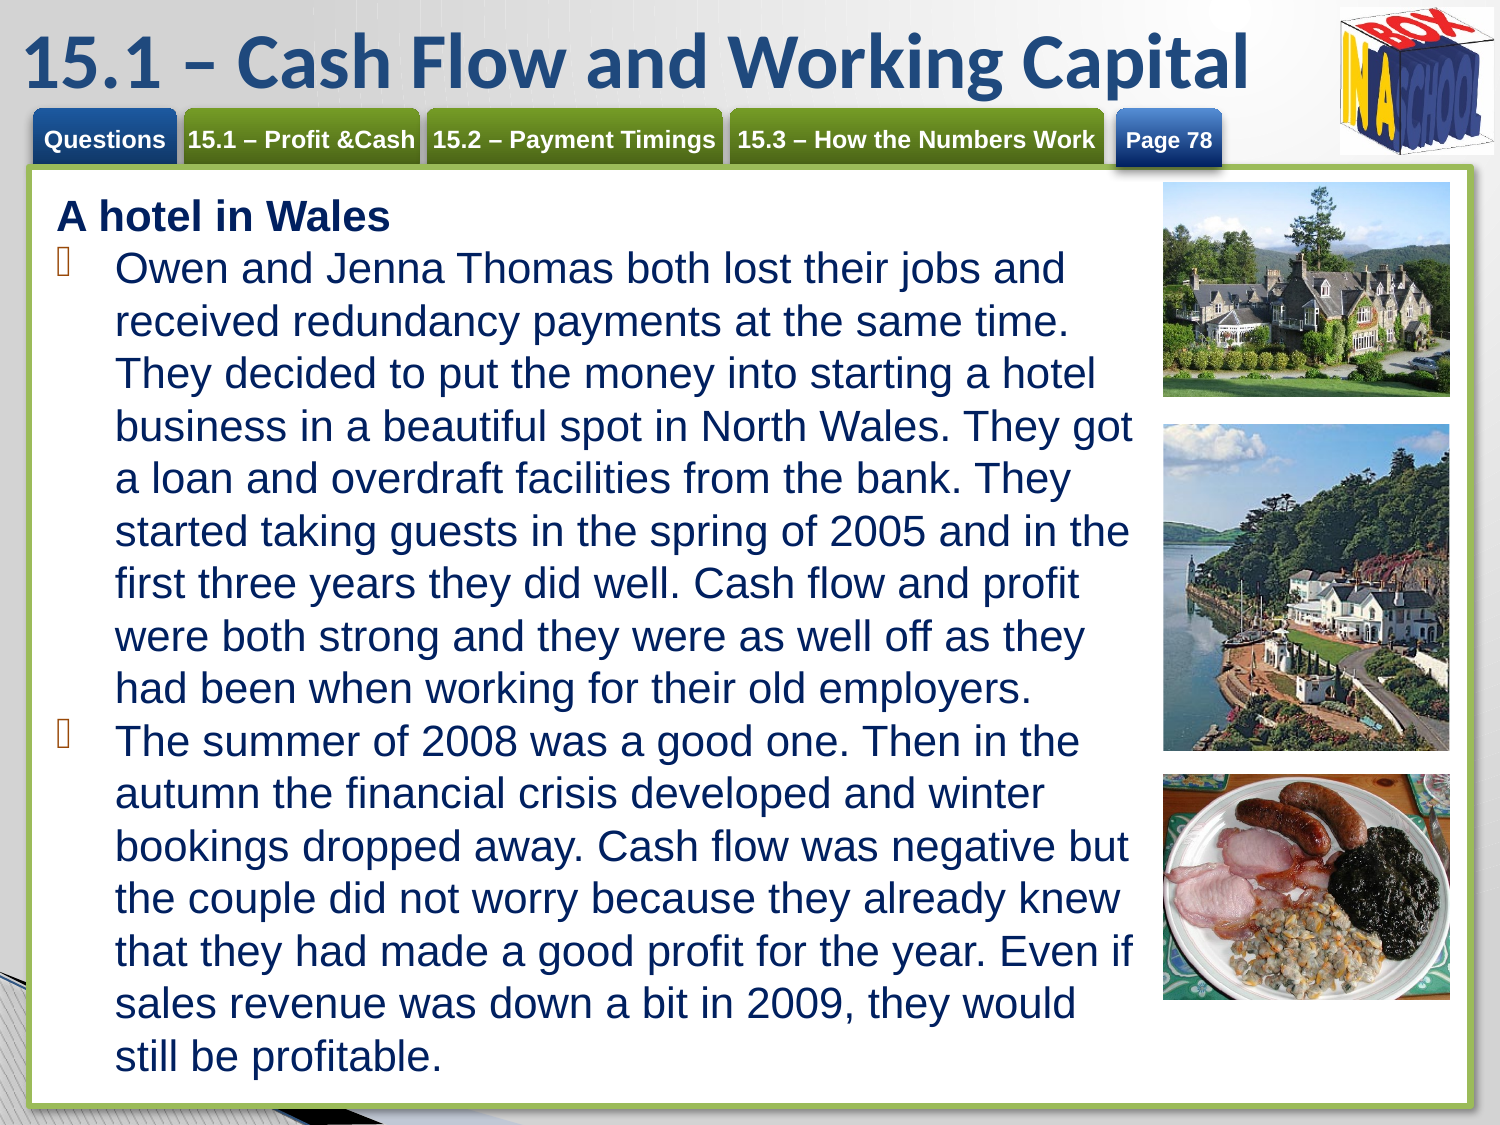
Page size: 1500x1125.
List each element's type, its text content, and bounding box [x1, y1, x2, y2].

text_box A hotel in Wales Owen and Jenna Thomas both lost their jobs and received redundancy payments at the same time. They decided to put the money into starting a hotel business in a beautiful spot in North Wales. They got a loan and overdraft facilities from the bank. They started taking guests in the spring of 2005 and in the first three years they did well. Cash flow and profit were both strong and they were as well off as they had been when working for their old employers. The summer of 2008 was a good one. Then in the autumn the financial crisis developed and winter bookings dropped away. Cash flow was negative but the couple did not worry because they already knew that they had made a good profit for the year. Even if sales revenue was down a bit in 2009, they would still be profitable. [41, 179, 1164, 1088]
picture [1340, 7, 1495, 155]
picture [1163, 774, 1450, 1000]
title 15.1 – Cash Flow and Working Capital [5, 11, 1270, 102]
picture [1163, 424, 1450, 752]
picture [1163, 181, 1450, 397]
picture [281, 1114, 303, 1125]
text_box Page 78 [1116, 108, 1223, 168]
